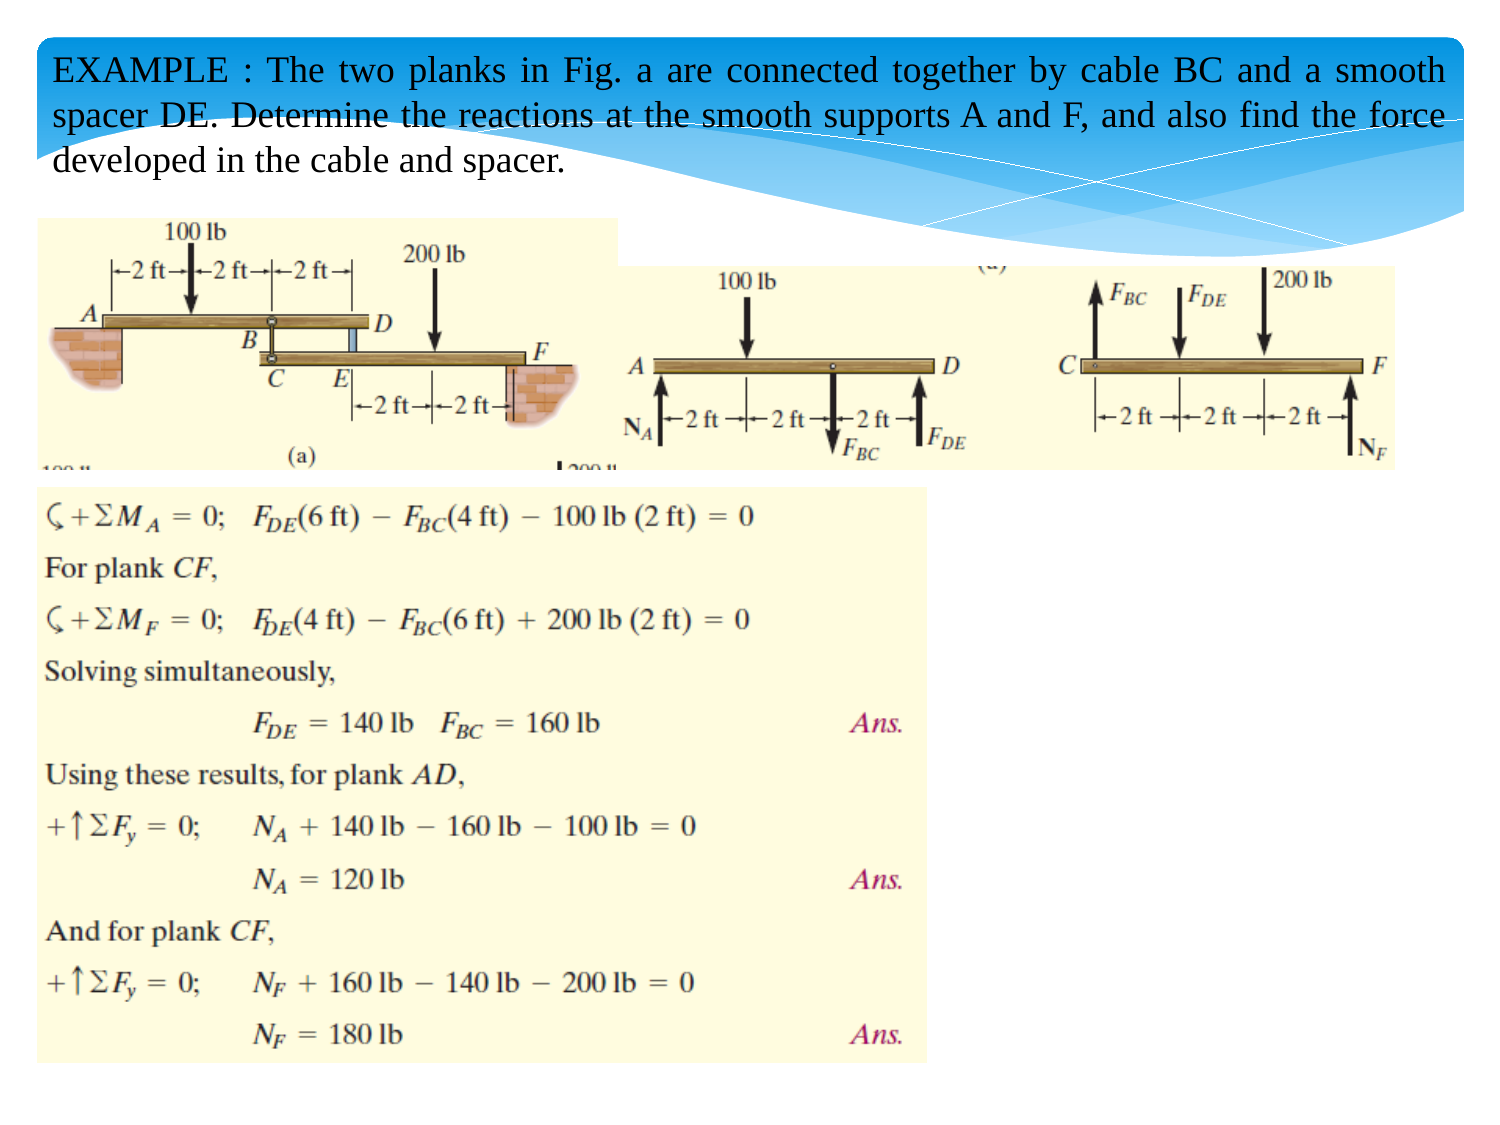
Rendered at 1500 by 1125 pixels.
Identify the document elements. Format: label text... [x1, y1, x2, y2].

picture [37, 487, 927, 1063]
text_box EXAMPLE : The two planks in Fig. a are connected together by cable BC and a smooth spacer DE. Determine the reactions at the smooth supports A and F, and also find the force developed in the cable and spacer. [37, 37, 1463, 188]
picture [37, 218, 1395, 470]
